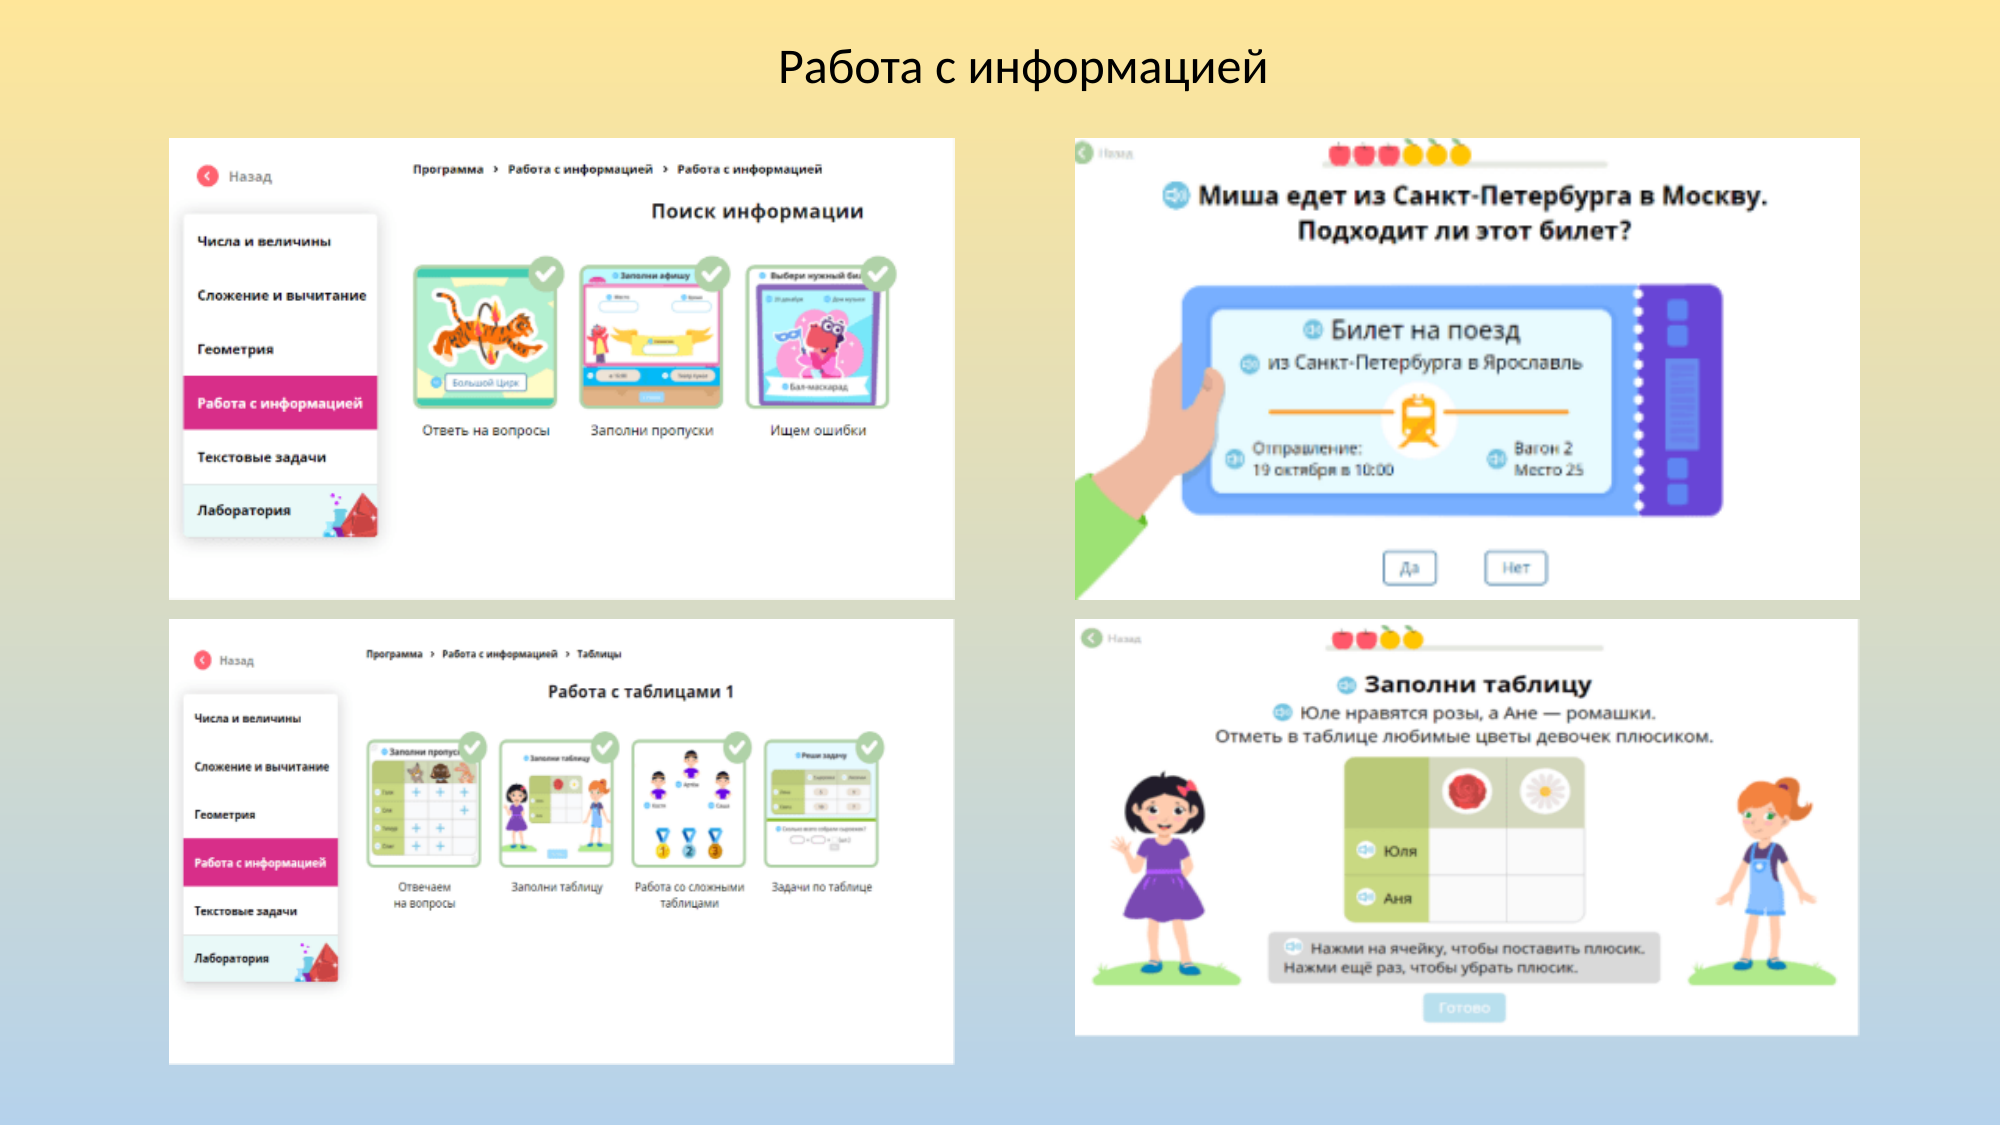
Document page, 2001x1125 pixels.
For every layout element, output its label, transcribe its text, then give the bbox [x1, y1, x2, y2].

picture [169, 619, 955, 1065]
picture [1075, 619, 1860, 1037]
text_box Работа с информацией [763, 26, 1284, 102]
picture [169, 138, 955, 600]
picture [1075, 138, 1860, 600]
